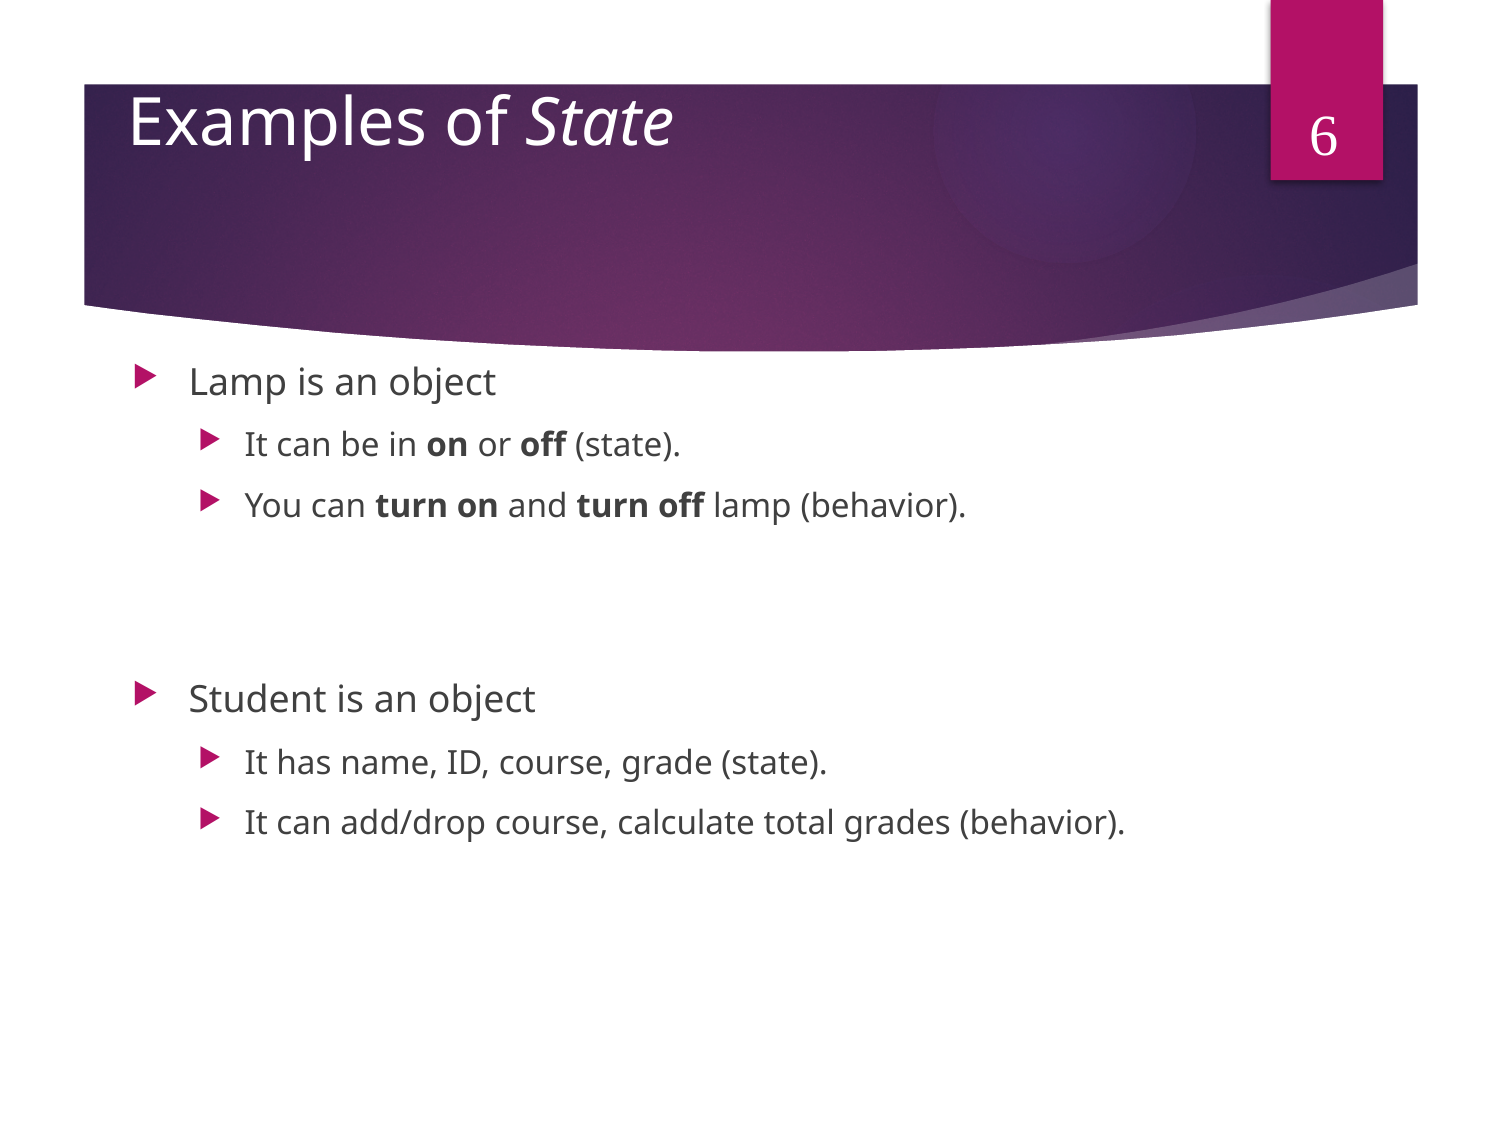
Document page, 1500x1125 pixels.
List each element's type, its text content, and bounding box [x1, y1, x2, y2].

title Examples of State [112, 24, 1388, 213]
slide_number 6 [1259, 48, 1390, 175]
list Lamp is an object It can be in on or off (state). You can turn on and turn off lamp (behavior). Student is an object It has name, ID, course, grade (state). It can add/drop course, calculate total grades (behavior). [117, 350, 1393, 1088]
